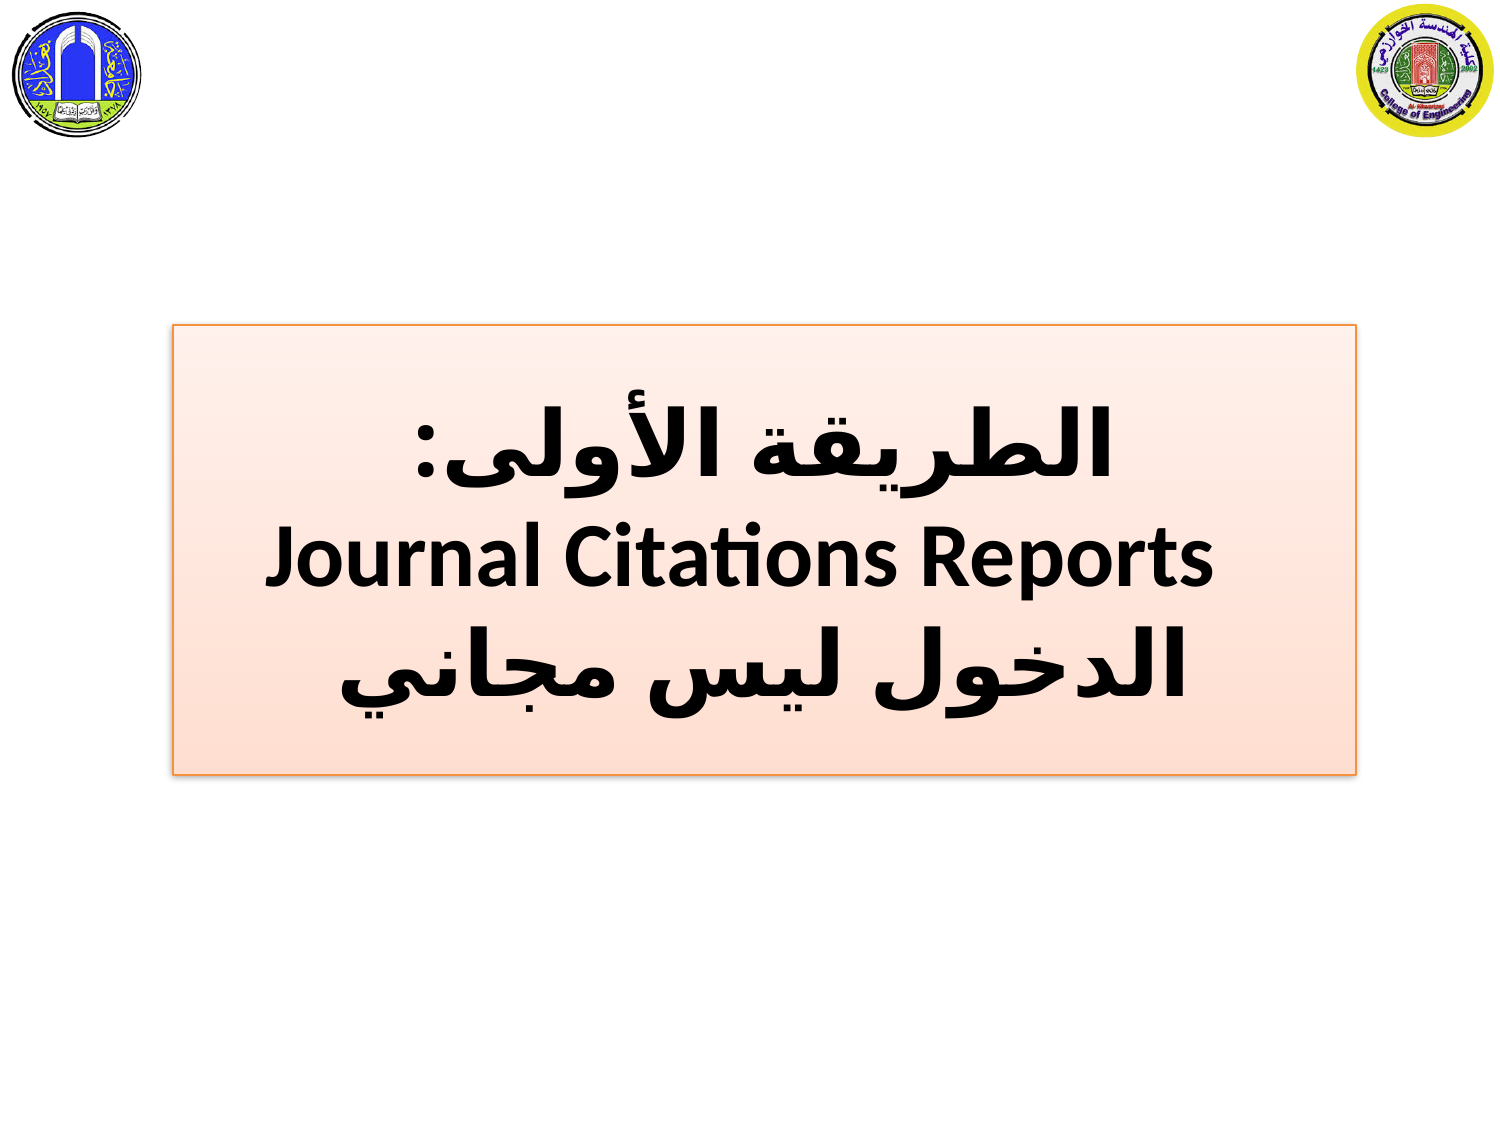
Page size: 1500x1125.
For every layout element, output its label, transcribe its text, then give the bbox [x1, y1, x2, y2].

picture [11, 11, 142, 138]
title الطريقة الأولى: Journal Citations Reports الدخول ليس مجاني [172, 324, 1357, 776]
picture [1355, 3, 1495, 138]
